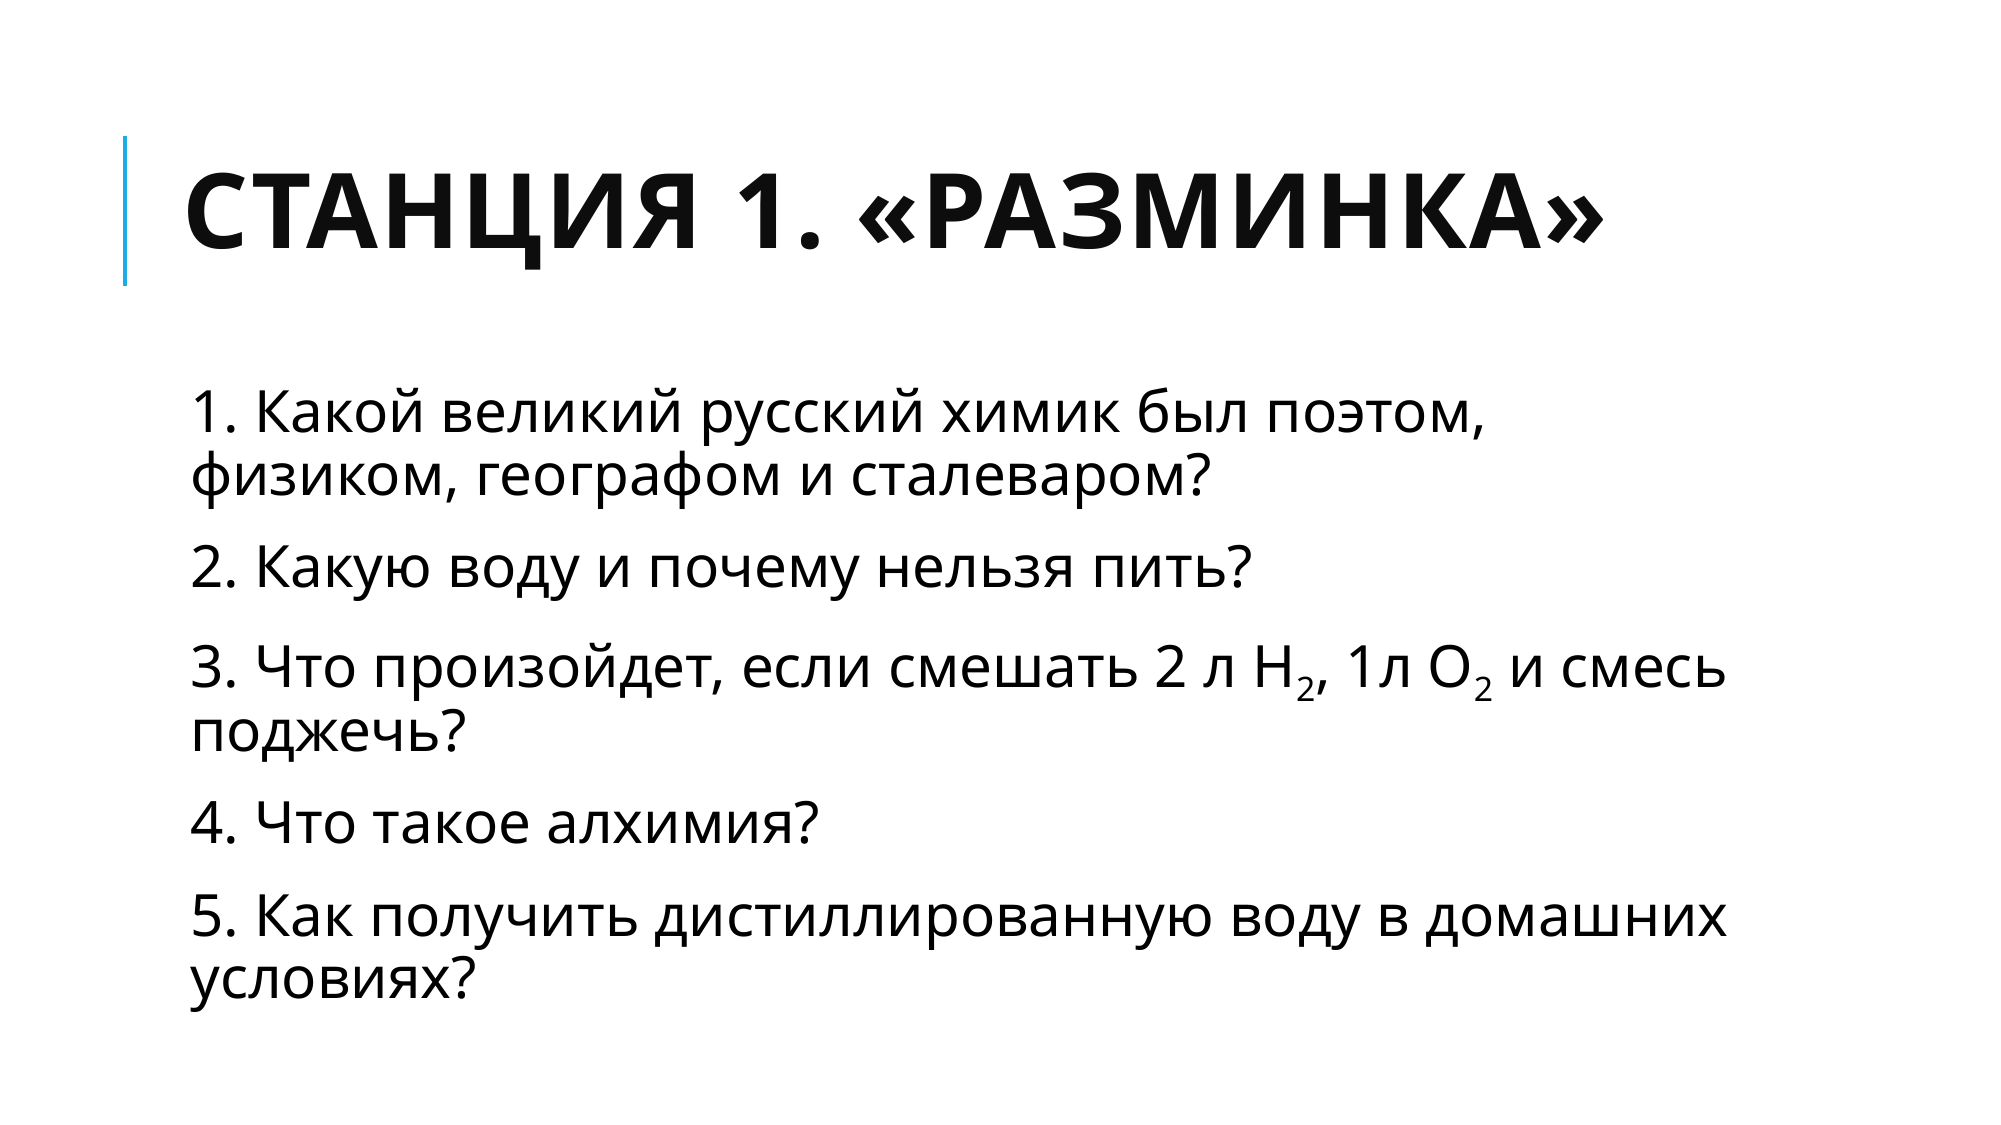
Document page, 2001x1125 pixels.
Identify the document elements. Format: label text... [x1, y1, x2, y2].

title Станция 1. «Разминка» [168, 96, 1763, 342]
list 1. Какой великий русский химик был поэтом, физиком, географом и сталеваром? 2. Какую воду и почему нельзя пить? 3. Что произойдет, если смешать 2 л Н2, 1л О2 и смесь поджечь? 4. Что такое алхимия? 5. Как получить дистиллированную воду в домашних условиях? [168, 375, 1763, 1035]
